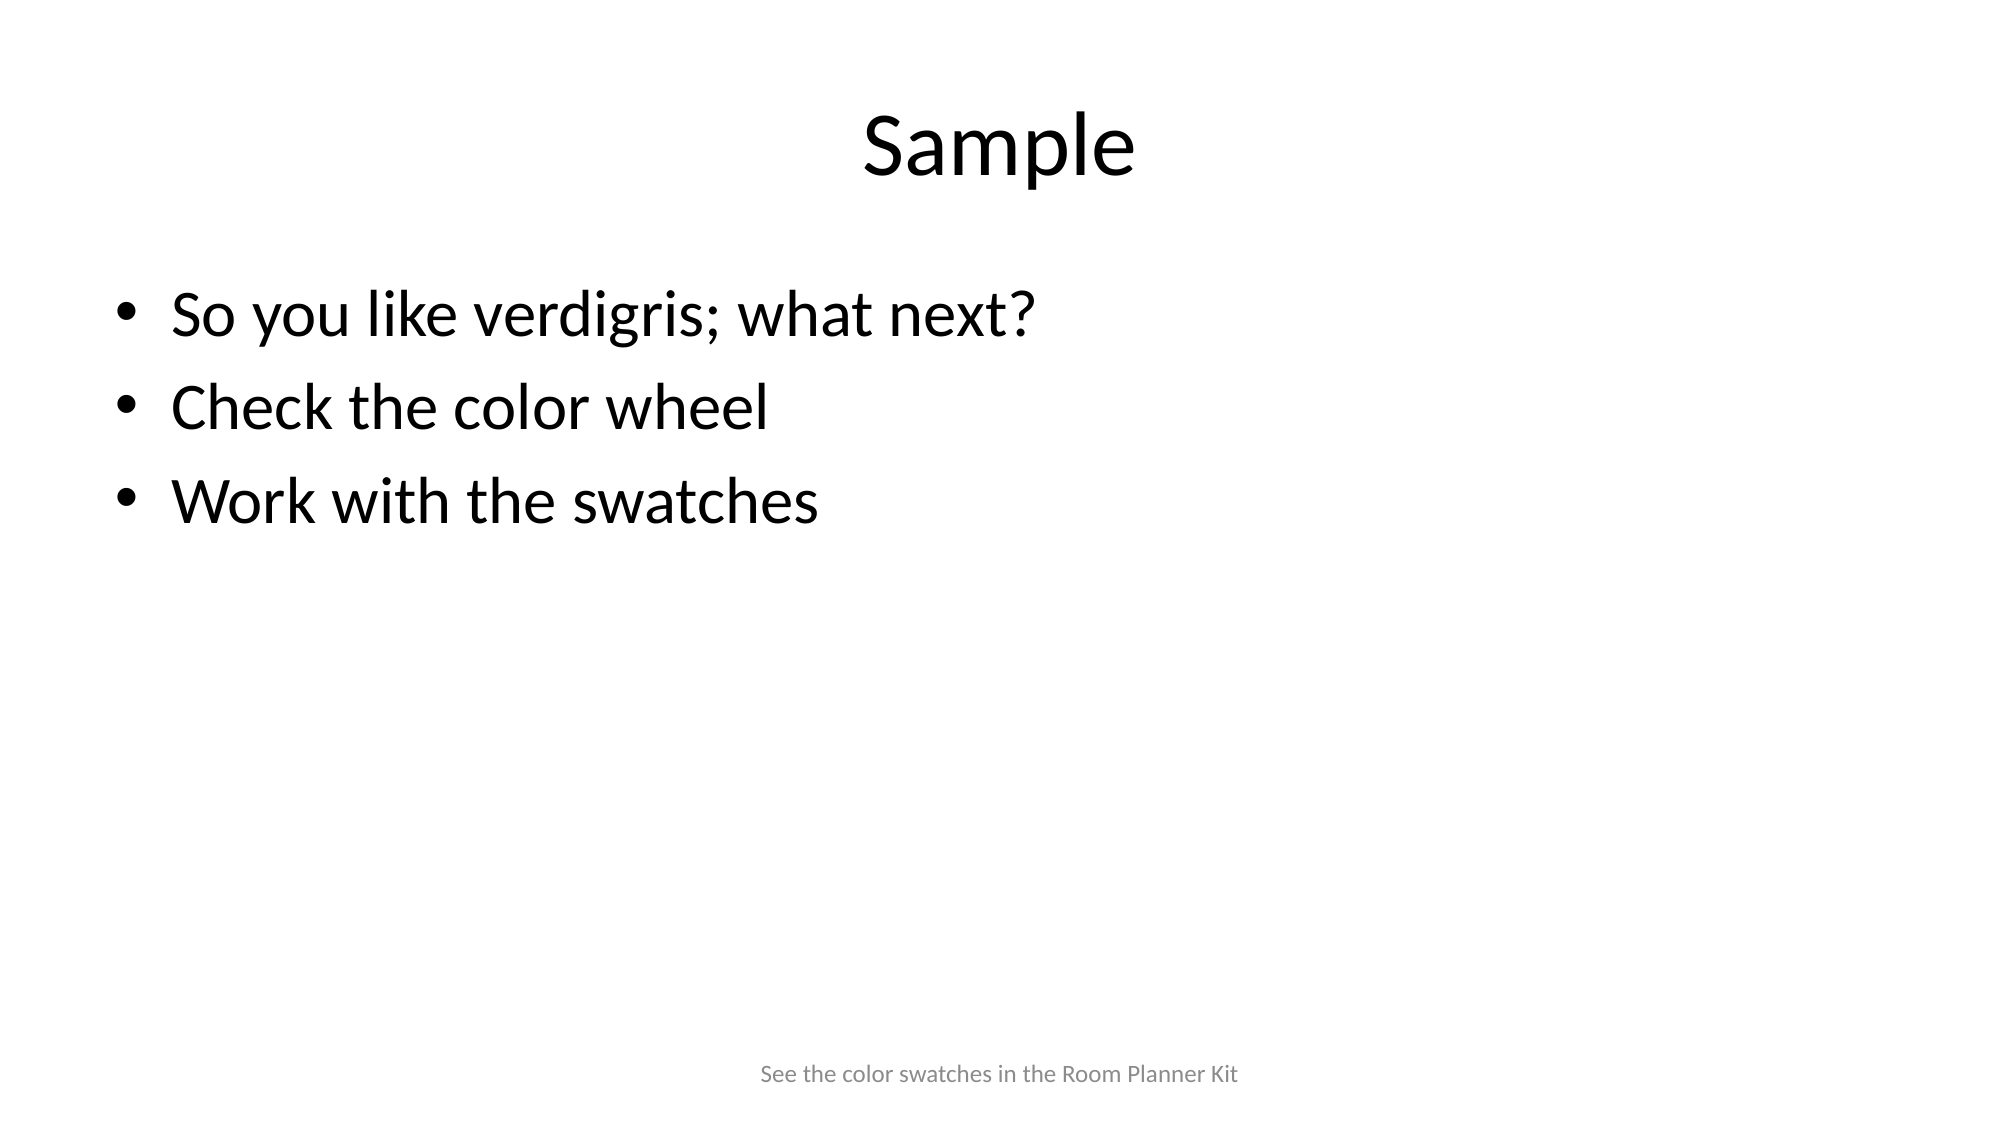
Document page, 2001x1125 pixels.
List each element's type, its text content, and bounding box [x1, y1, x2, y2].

list So you like verdigris; what next? Check the color wheel Work with the swatches [99, 262, 1900, 1005]
title Sample [99, 45, 1900, 233]
footer See the color swatches in the Room Planner Kit [683, 1042, 1317, 1103]
